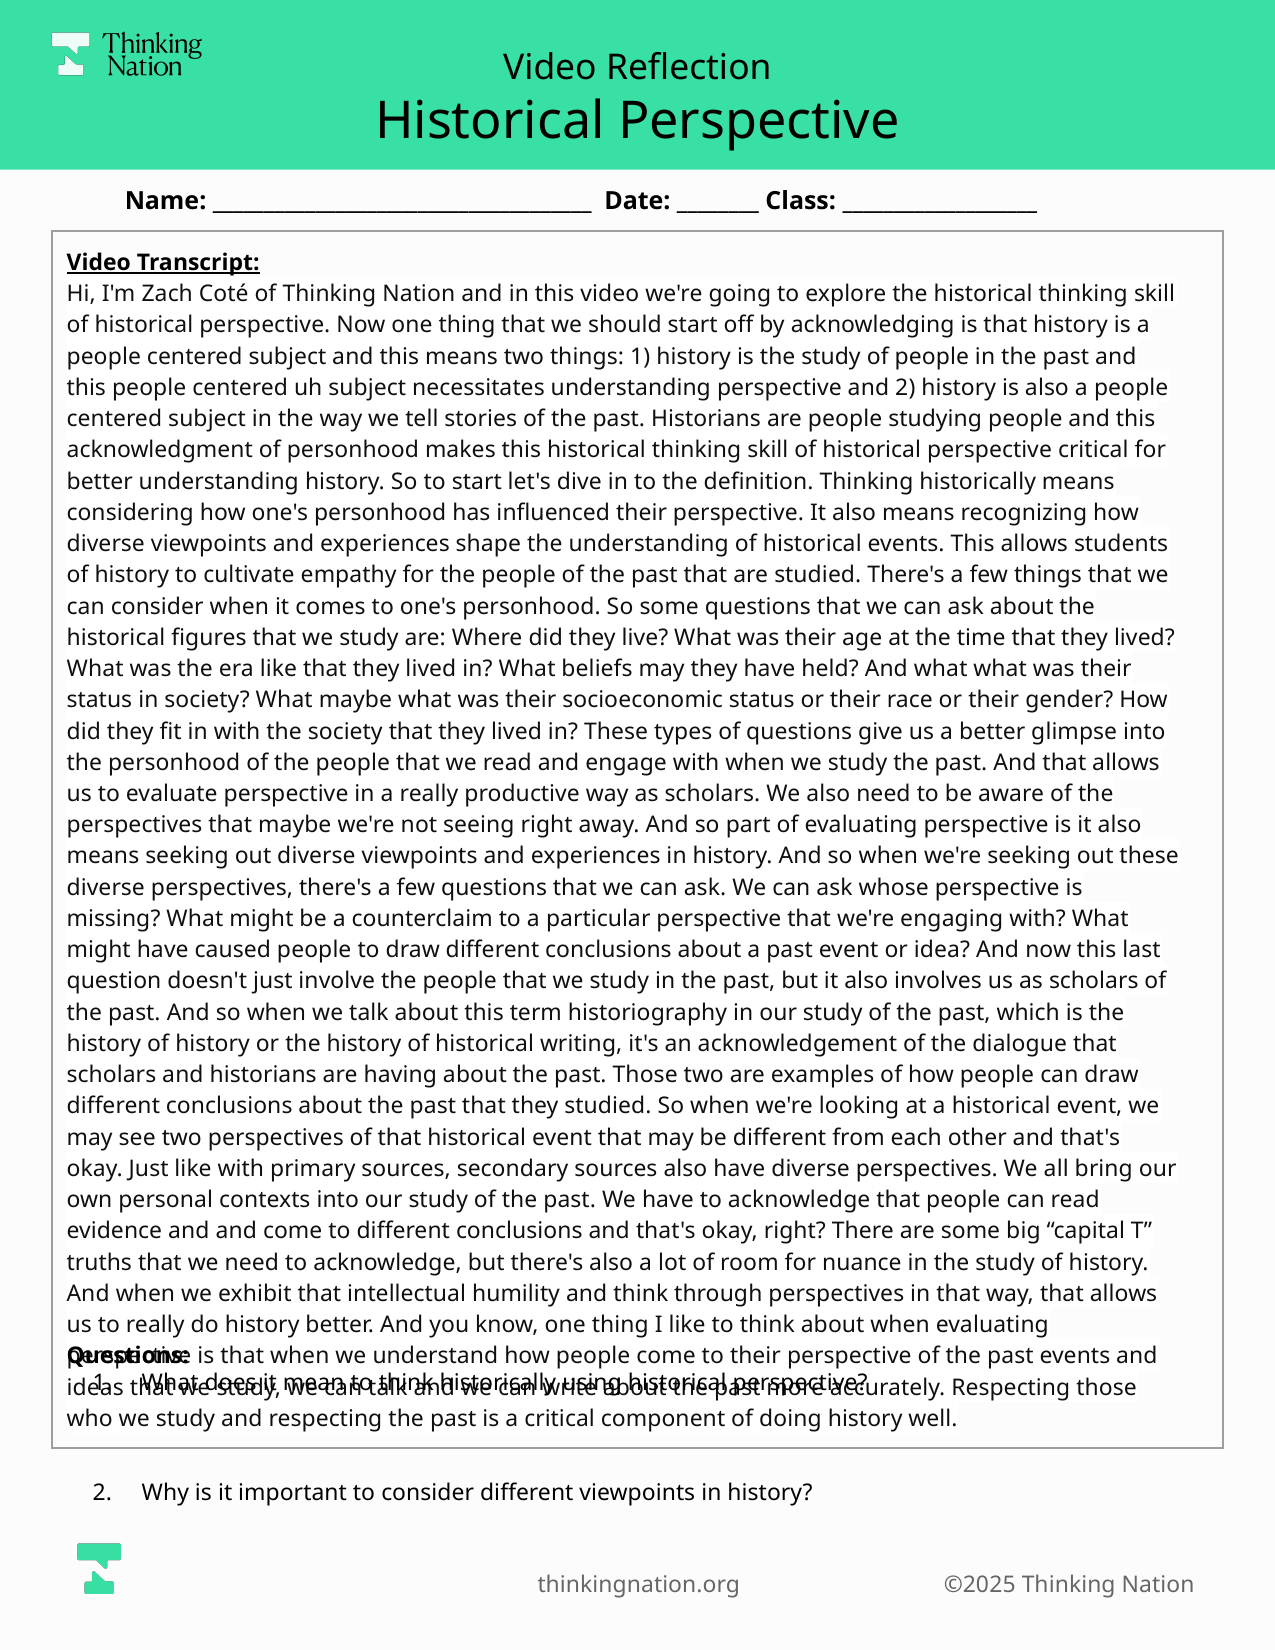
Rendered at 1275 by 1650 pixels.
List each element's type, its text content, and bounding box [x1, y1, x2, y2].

text_box Name: _____________________________________ Date: ________ Class: ___________________ [109, 169, 1165, 230]
text_box Video Reflection Historical Perspective [0, 0, 1275, 170]
text_box ©2025 Thinking Nation [909, 1575, 1211, 1605]
table_header Video Transcript: Hi, I'm Zach Coté of Thinking Nation and in this video we're going to explore the historical thinking skill of historical perspective. Now one thing that we should start off by acknowledging is that history is a people centered subject and this means two things: 1) history is the study of people in the past and this people centered uh subject necessitates understanding perspective and 2) history is also a people centered subject in the way we tell stories of the past. Historians are people studying people and this acknowledgment of personhood makes this historical thinking skill of historical perspective critical for better understanding history. So to start let's dive in to the definition. Thinking historically means considering how one's personhood has influenced their perspective. It also means recognizing how diverse viewpoints and experiences shape the understanding of historical events. This allows students of history to cultivate empathy for the people of the past that are studied. There's a few things that we can consider when it comes to one's personhood. So some questions that we can ask about the historical figures that we study are: Where did they live? What was their age at the time that they lived? What was the era like that they lived in? What beliefs may they have held? And what what was their status in society? What maybe what was their socioeconomic status or their race or their gender? How did they fit in with the society that they lived in? These types of questions give us a better glimpse into the personhood of the people that we read and engage with when we study the past. And that allows us to evaluate perspective in a really productive way as scholars. We also need to be aware of the perspectives that maybe we're not seeing right away. And so part of evaluating perspective is it also means seeking out diverse viewpoints and experiences in history. And so when we're seeking out these diverse perspectives, there's a few questions that we can ask. We can ask whose perspective is missing? What might be a counterclaim to a particular perspective that we're engaging with? What might have caused people to draw different conclusions about a past event or idea? And now this last question doesn't just involve the people that we study in the past, but it also involves us as scholars of the past. And so when we talk about this term historiography in our study of the past, which is the history of history or the history of historical writing, it's an acknowledgement of the dialogue that scholars and historians are having about the past. Those two are examples of how people can draw different conclusions about the past that they studied. So when we're looking at a historical event, we may see two perspectives of that historical event that may be different from each other and that's okay. Just like with primary sources, secondary sources also have diverse perspectives. We all bring our own personal contexts into our study of the past. We have to acknowledge that people can read evidence and and come to different conclusions and that's okay, right? There are some big “capital T” truths that we need to acknowledge, but there's also a lot of room for nuance in the study of history. And when we exhibit that intellectual humility and think through perspectives in that way, that allows us to really do history better. And you know, one thing I like to think about when evaluating perspective is that when we understand how people come to their perspective of the past events and ideas that we study, we can talk and we can write about the past more accurately. Respecting those who we study and respecting the past is a critical component of doing history well. [53, 232, 1222, 1325]
text_box Questions: What does it mean to think historically using historical perspective? Why is it important to consider different viewpoints in history? [51, 1325, 1224, 1575]
text_box thinkingnation.org [488, 1575, 790, 1605]
picture [63, 1533, 134, 1604]
picture [35, 17, 207, 90]
